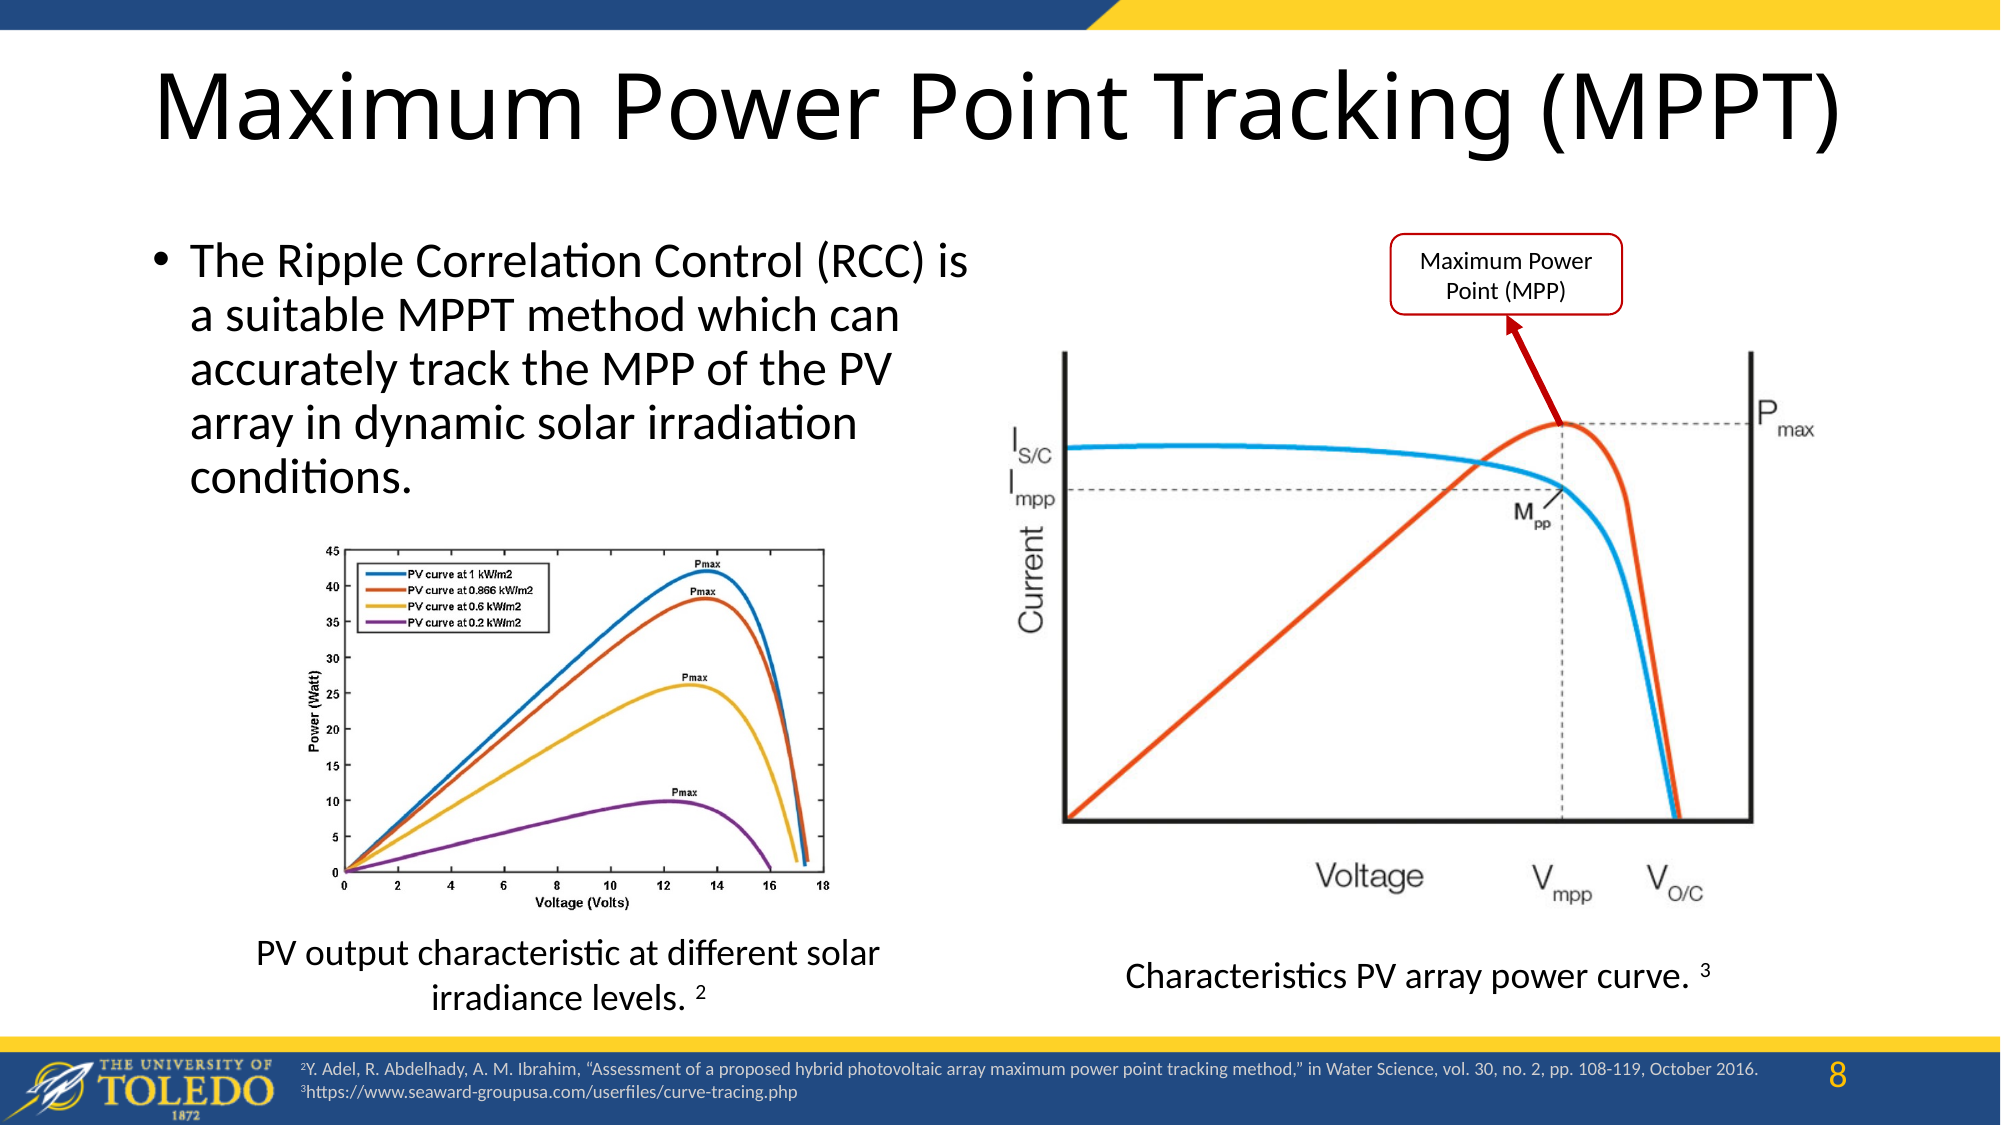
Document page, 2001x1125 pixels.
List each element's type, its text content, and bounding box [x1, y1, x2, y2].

text_box Maximum Power Point (MPP) [1389, 232, 1624, 311]
title Maximum Power Point Tracking (MPPT) [137, 49, 1863, 170]
text_box Characteristics PV array power curve. 3 [1110, 943, 1726, 1004]
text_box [1506, 314, 1561, 426]
list The Ripple Correlation Control (RCC) is a suitable MPPT method which can accurately track the MPP of the PV array in dynamic solar irradiation conditions. [137, 226, 1000, 941]
picture [0, 0, 2001, 1125]
text_box PV output characteristic at different solar irradiance levels. 2 [236, 920, 901, 1026]
slide_number 8 [1412, 1042, 1863, 1103]
text_box 2Y. Adel, R. Abdelhady, A. M. Ibrahim, “Assessment of a proposed hybrid photovoltaic array maximum power point tracking method,” in Water Science, vol. 30, no. 2, pp. 108-119, October 2016. 3https://www.seaward-groupusa.com/userfiles/curve-tracing.php [285, 1049, 1795, 1110]
